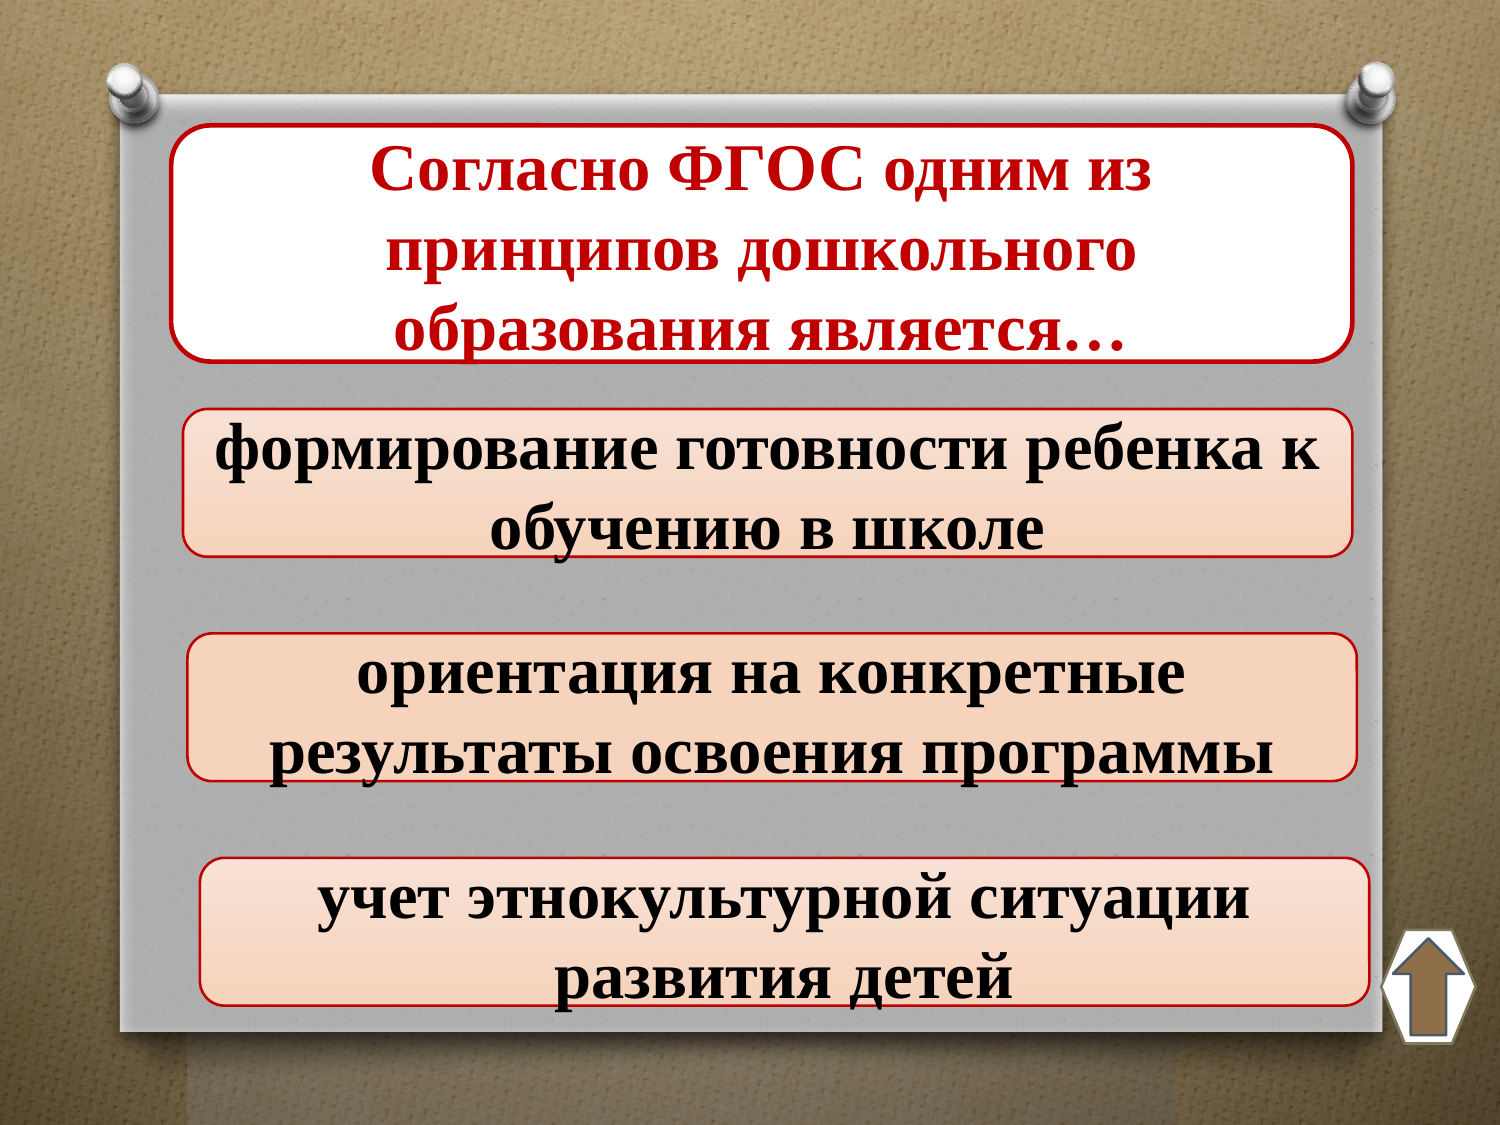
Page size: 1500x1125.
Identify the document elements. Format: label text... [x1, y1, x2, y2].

text_box формирование готовности ребенка к обучению в школе [181, 407, 1354, 559]
text_box [1391, 937, 1466, 1037]
text_box ориентация на конкретные результаты освоения программы [186, 632, 1359, 783]
text_box [1379, 928, 1477, 1045]
text_box Согласно ФГОС одним из принципов дошкольного образования является… [169, 124, 1354, 363]
text_box учет этнокультурной ситуации развития детей [198, 856, 1371, 1007]
picture [75, 29, 198, 153]
picture [1317, 35, 1439, 156]
